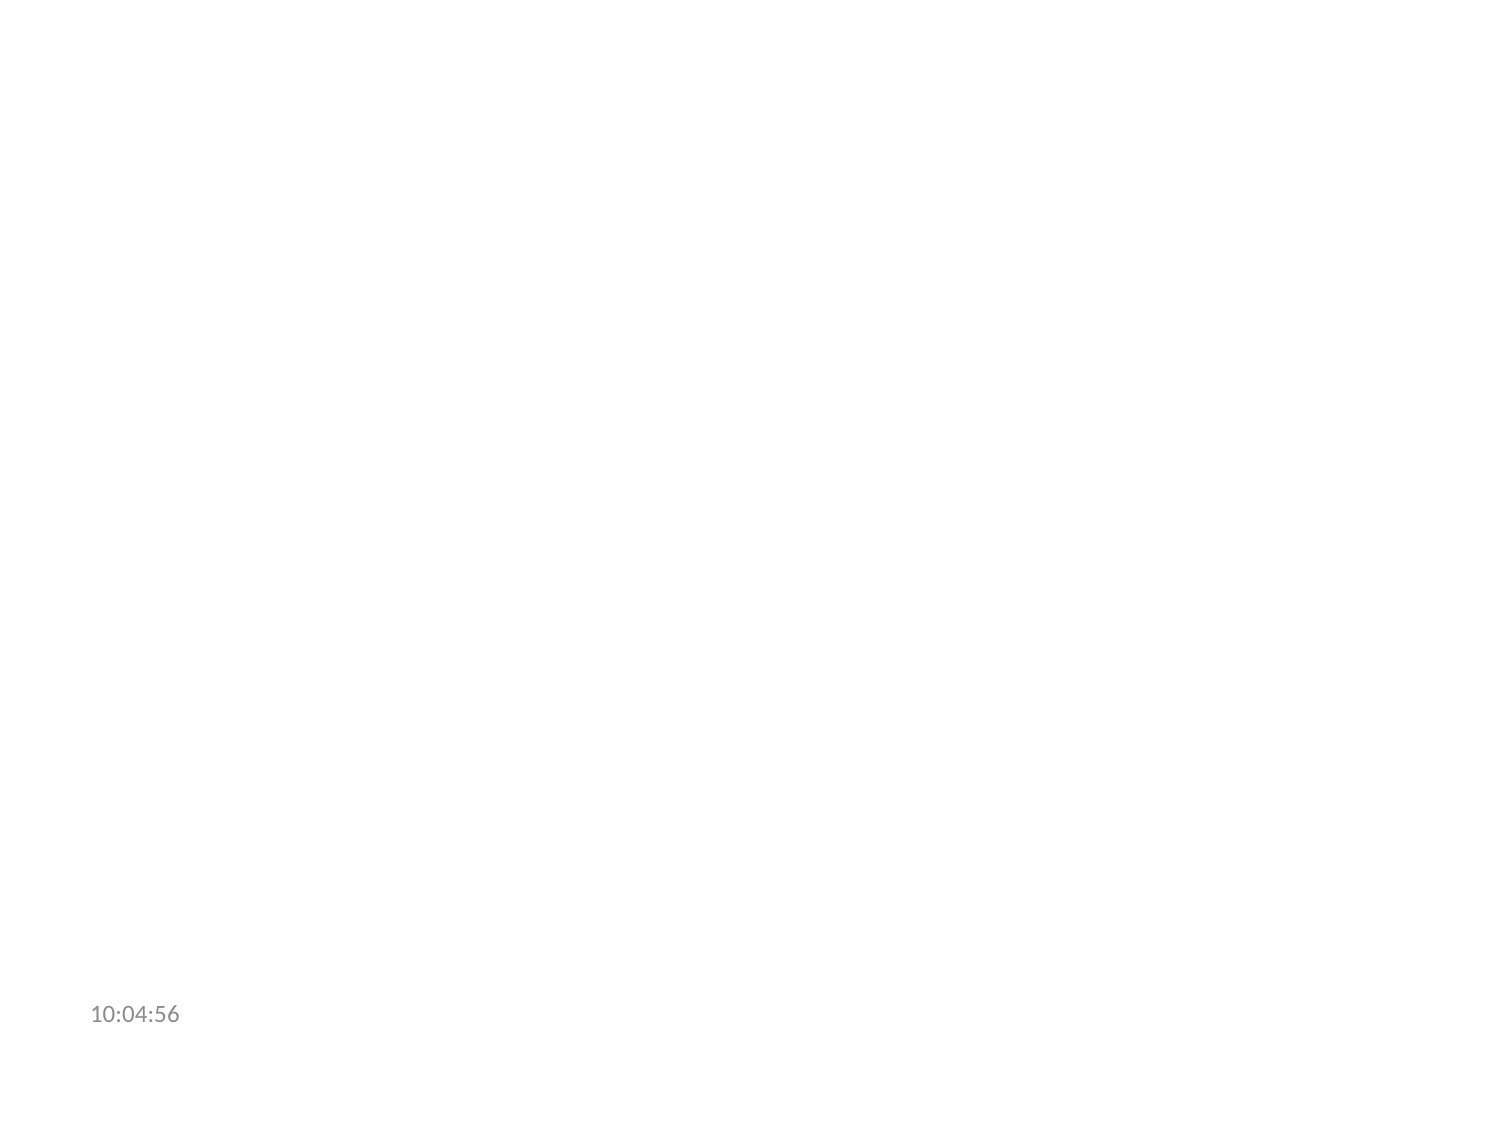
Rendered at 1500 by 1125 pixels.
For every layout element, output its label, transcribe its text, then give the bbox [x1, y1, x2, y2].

text_box 15:35:09 [75, 982, 425, 1043]
